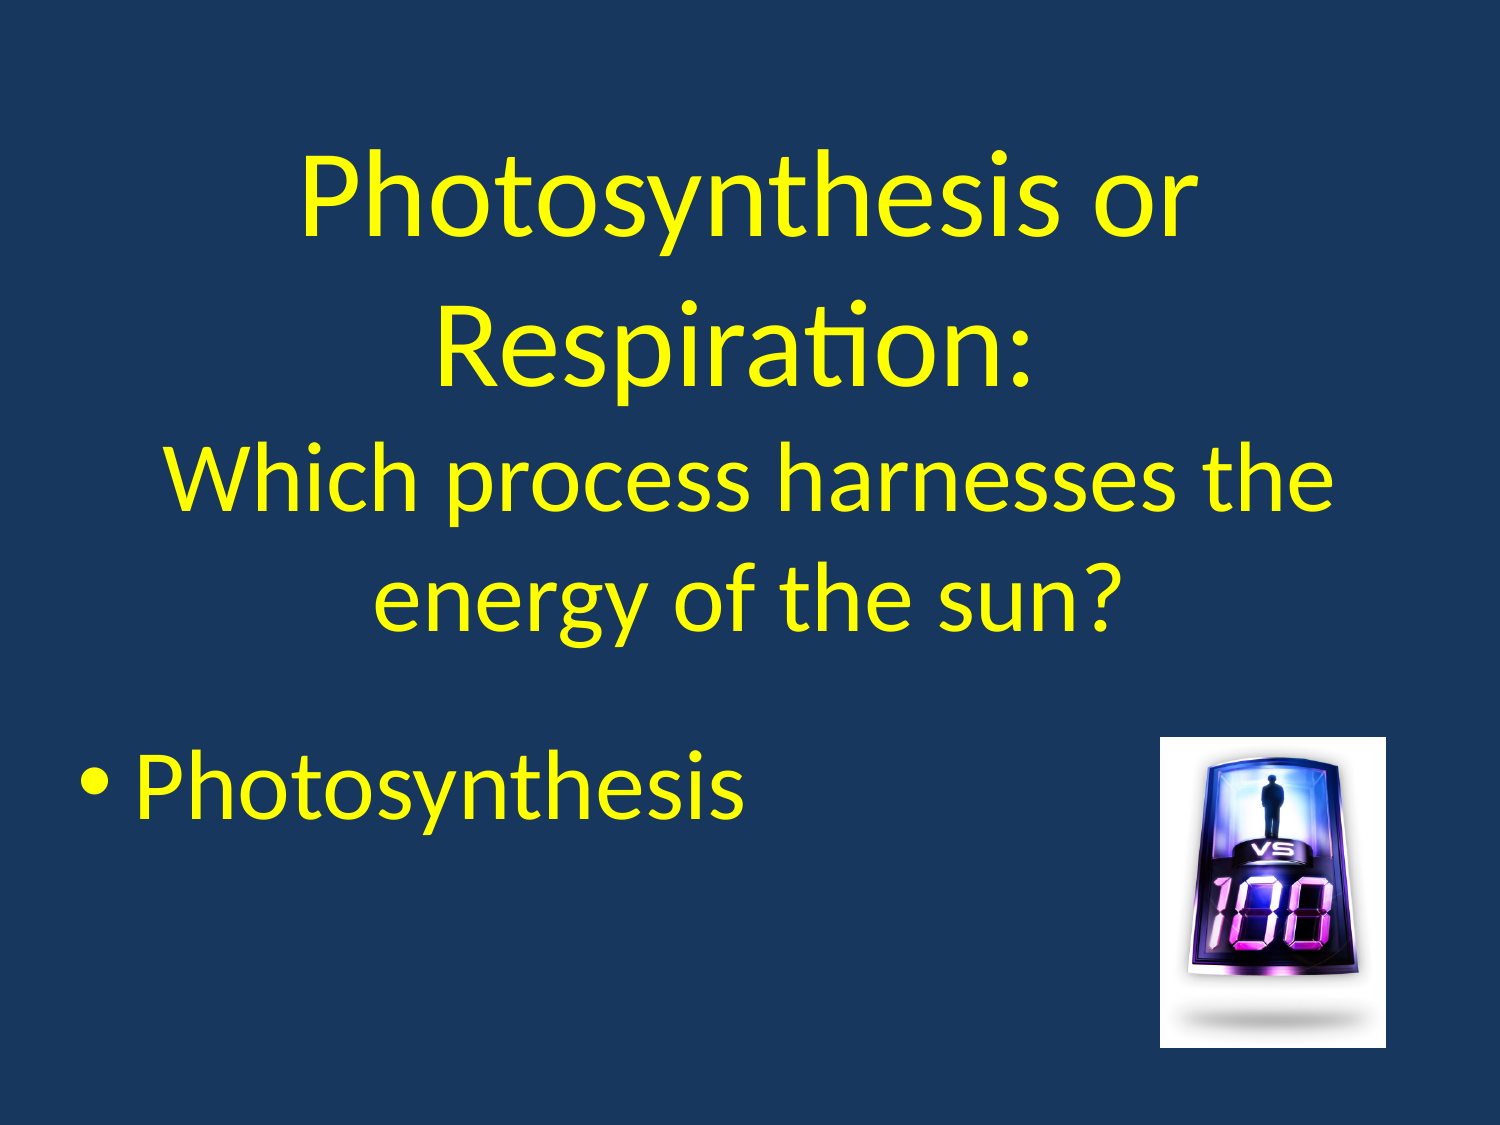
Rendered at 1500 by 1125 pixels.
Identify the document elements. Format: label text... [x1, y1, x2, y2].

title Photosynthesis or Respiration: Which process harnesses the energy of the sun? [75, 37, 1425, 725]
picture [1160, 737, 1386, 1049]
list Photosynthesis [62, 712, 1138, 875]
